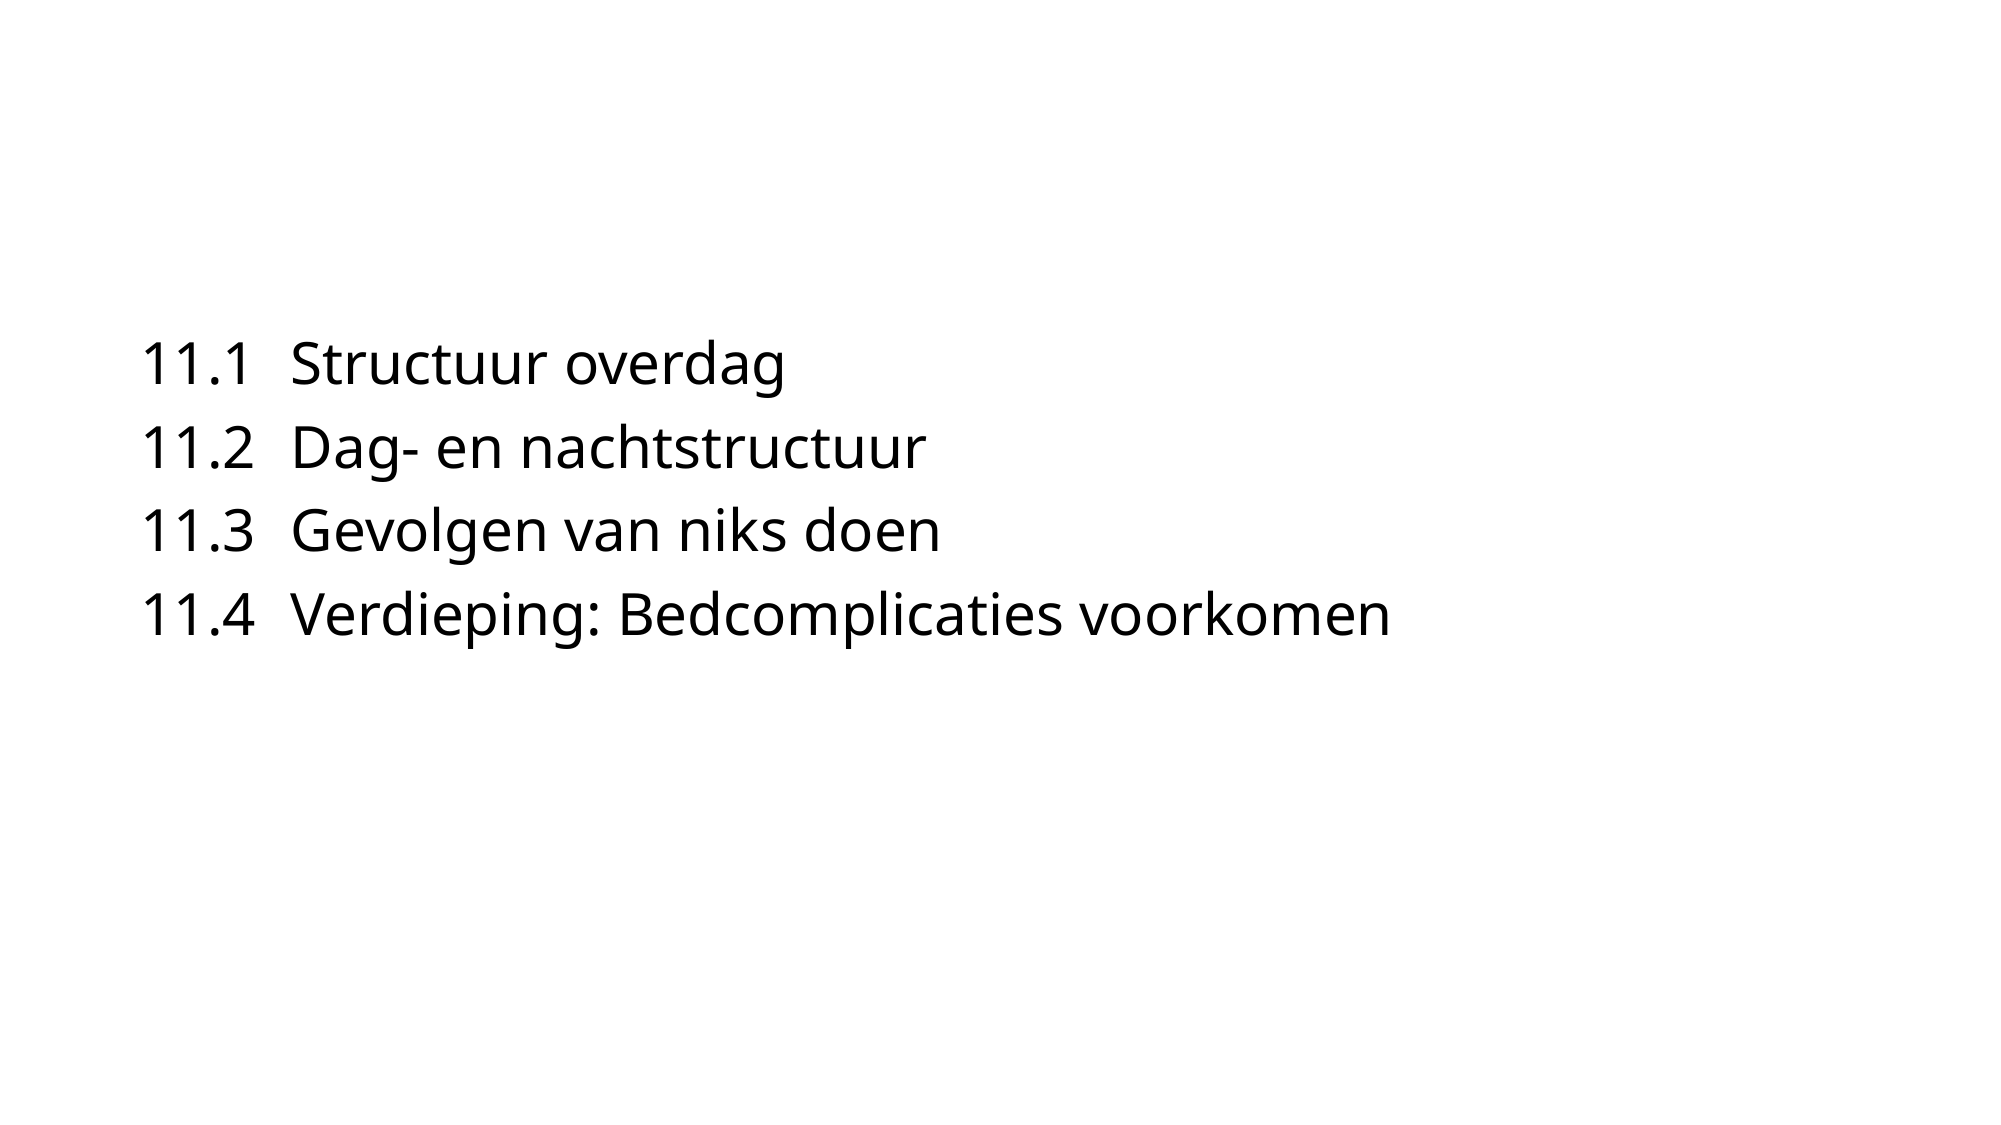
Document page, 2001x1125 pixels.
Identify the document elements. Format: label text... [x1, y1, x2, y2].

list 11.1 Structuur overdag 11.2 Dag- en nachtstructuur 11.3 Gevolgen van niks doen 11.4 Verdieping: Bedcomplicaties voorkomen [125, 326, 1851, 748]
